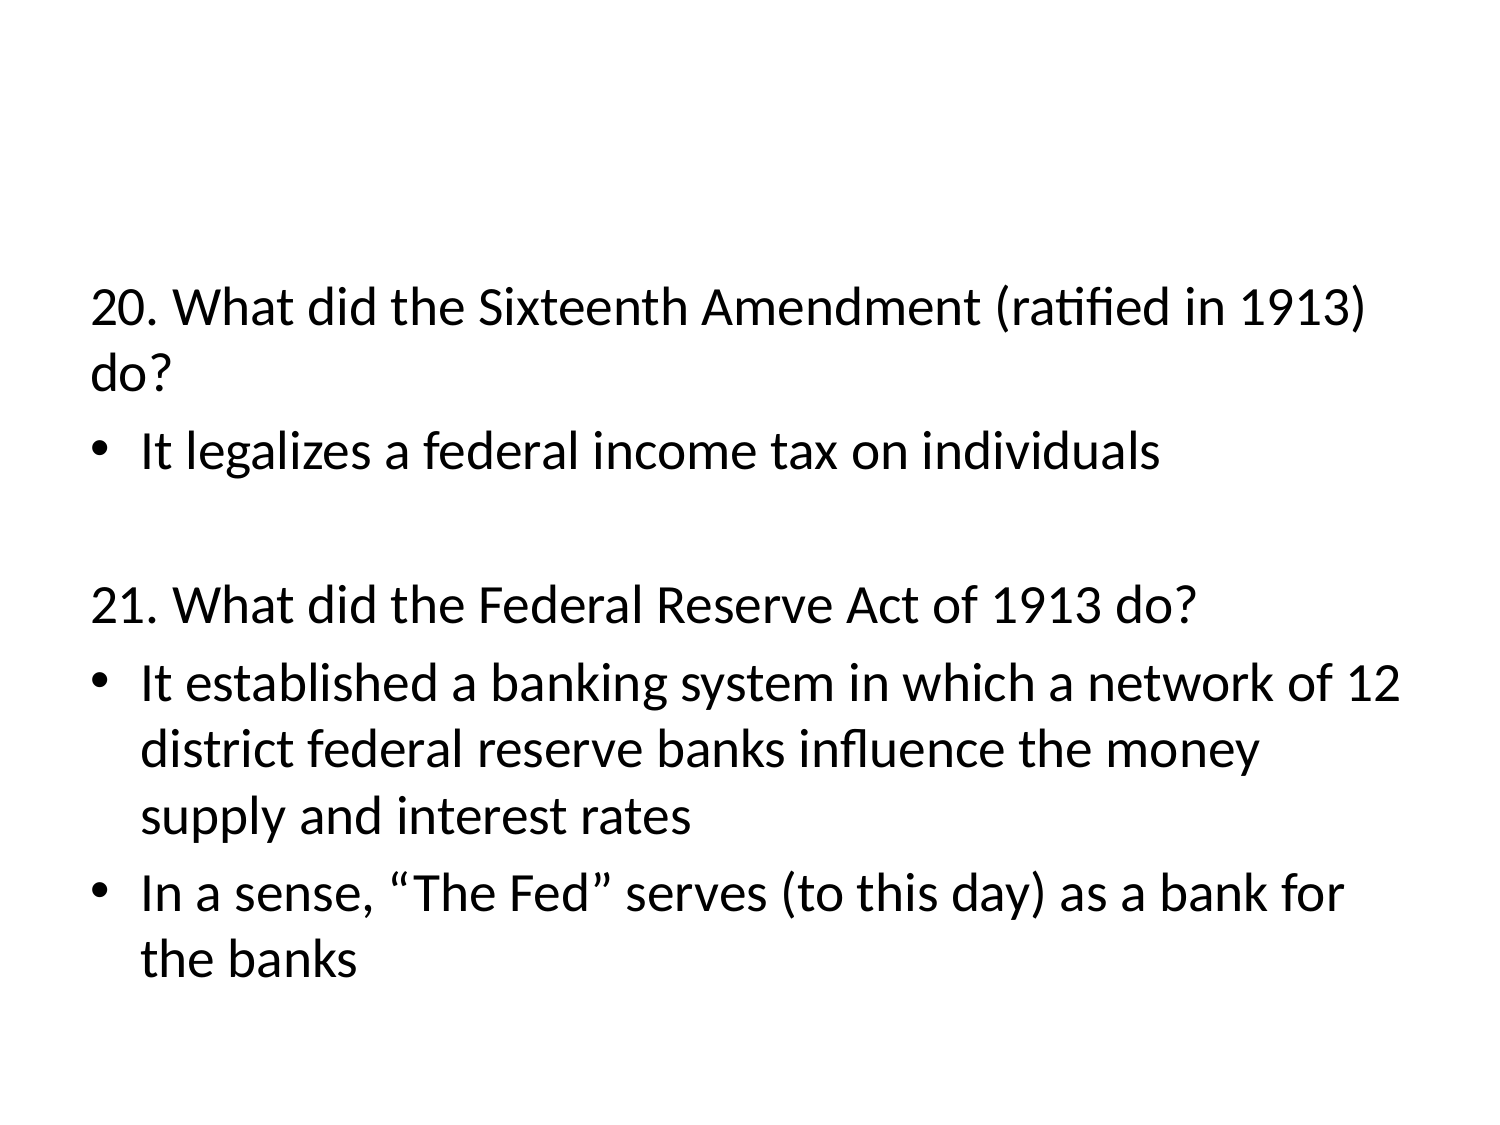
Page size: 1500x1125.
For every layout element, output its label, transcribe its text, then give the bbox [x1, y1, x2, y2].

list 20. What did the Sixteenth Amendment (ratified in 1913) do? It legalizes a federal income tax on individuals 21. What did the Federal Reserve Act of 1913 do? It established a banking system in which a network of 12 district federal reserve banks influence the money supply and interest rates In a sense, “The Fed” serves (to this day) as a bank for the banks [75, 262, 1425, 1005]
